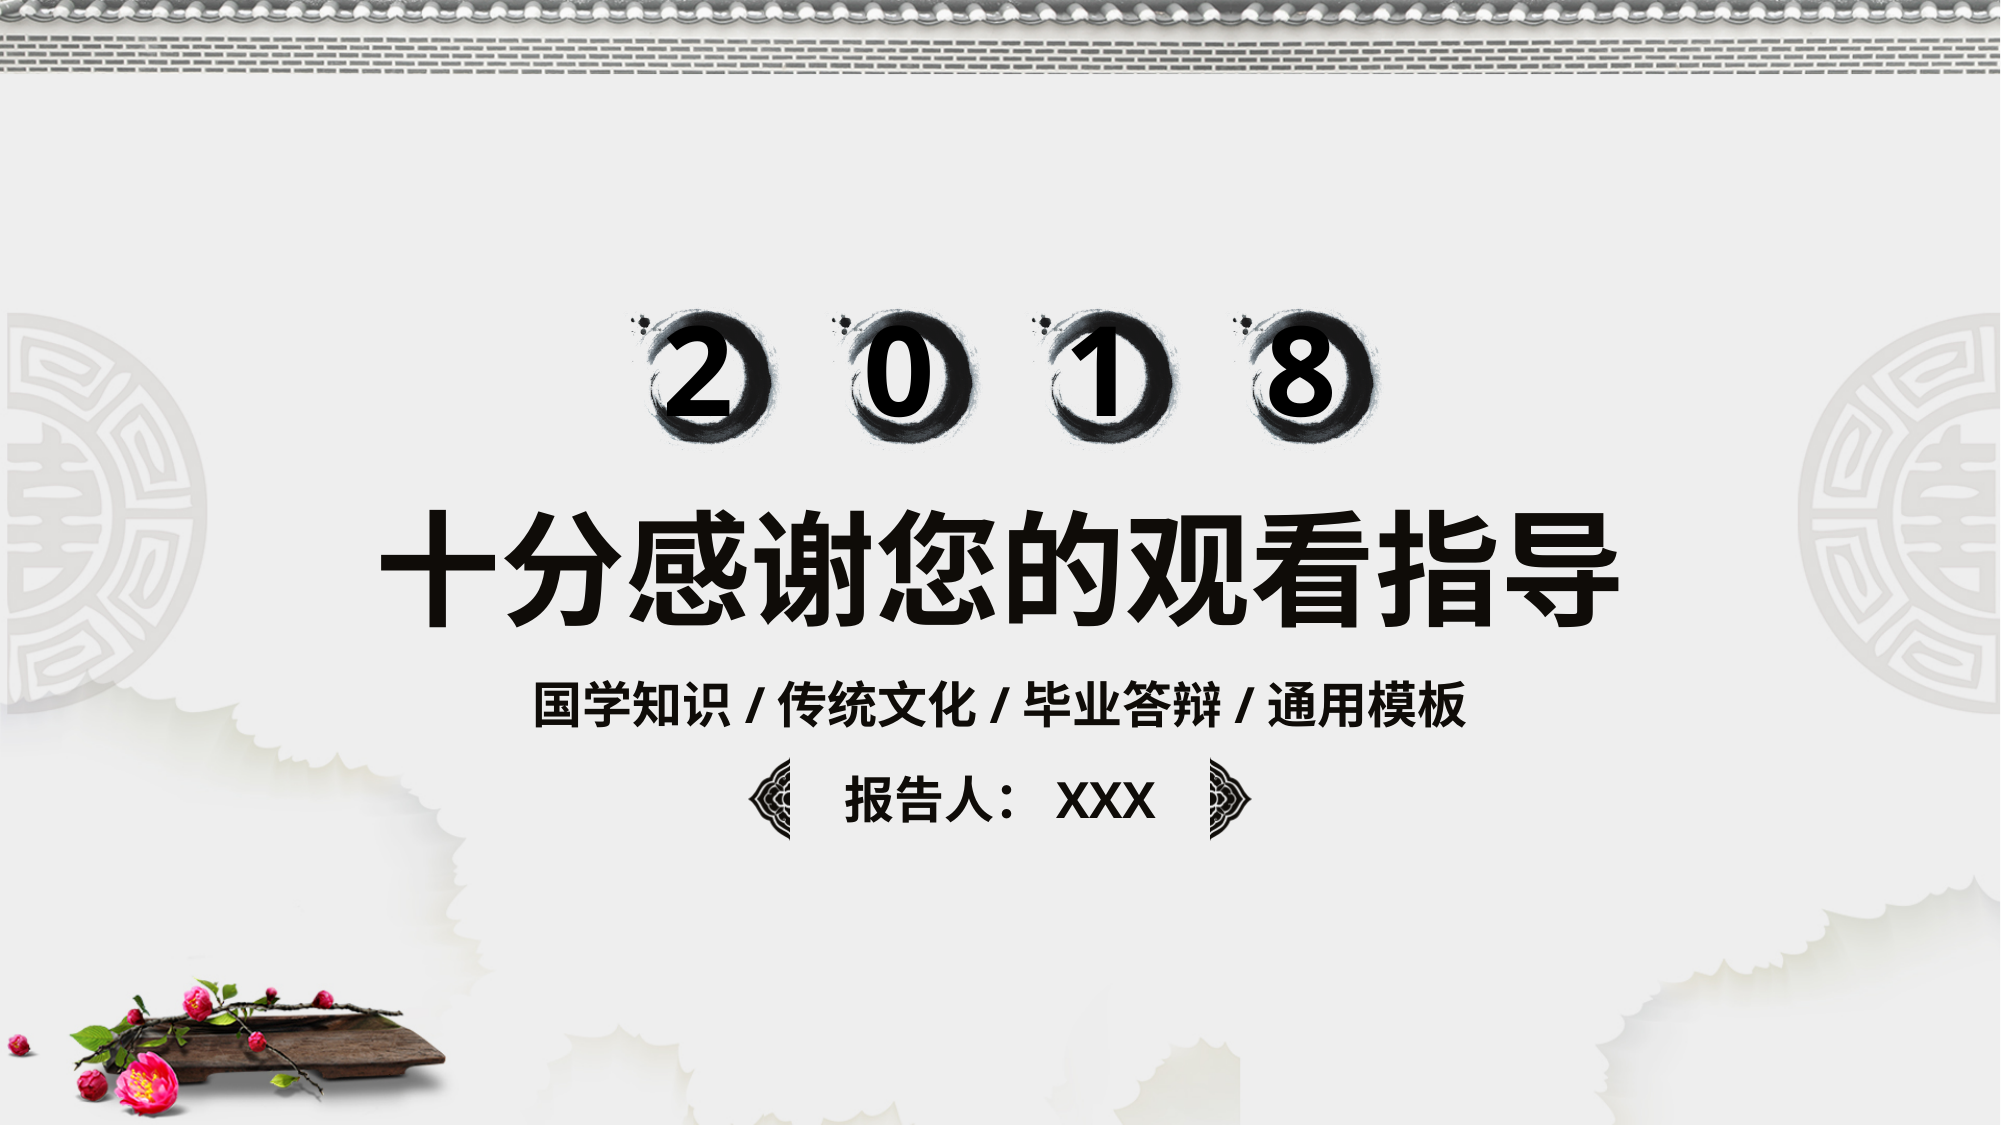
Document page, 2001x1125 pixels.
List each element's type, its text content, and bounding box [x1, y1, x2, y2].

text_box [1218, 283, 1384, 453]
picture [0, 0, 2001, 1125]
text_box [816, 283, 983, 453]
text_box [1017, 283, 1183, 453]
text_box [748, 757, 1252, 841]
text_box 十分感谢您的观看指导 [271, 484, 1729, 649]
text_box 国学知识/传统文化/毕业答辩/通用模板 [484, 666, 1516, 742]
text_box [616, 283, 782, 453]
